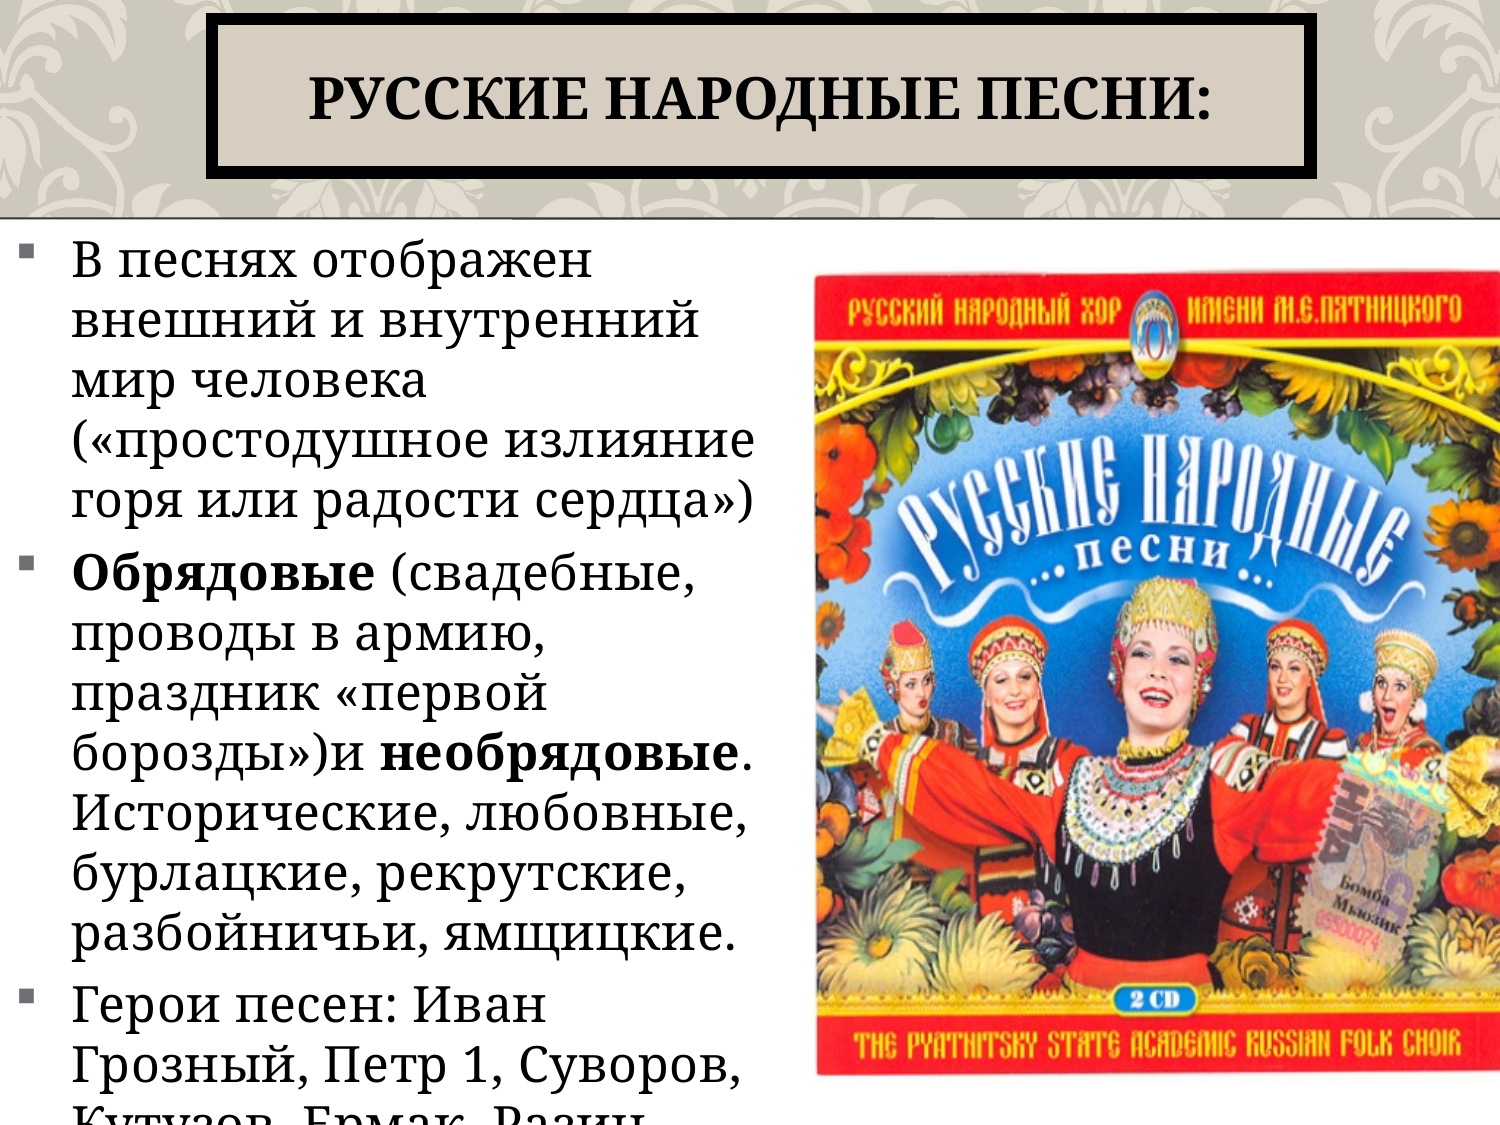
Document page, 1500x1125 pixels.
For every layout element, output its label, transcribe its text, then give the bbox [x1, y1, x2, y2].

picture [813, 266, 1500, 1083]
list В песнях отображен внешний и внутренний мир человека («простодушное излияние горя или радости сердца») Обрядовые (свадебные, проводы в армию, праздник «первой борозды»)и необрядовые. Исторические, любовные, бурлацкие, рекрутские, разбойничьи, ямщицкие. Герои песен: Иван Грозный, Петр 1, Суворов, Кутузов, Ермак, Разин, Пугачев. [0, 219, 809, 1000]
title Русские народные песни: [206, 13, 1317, 179]
